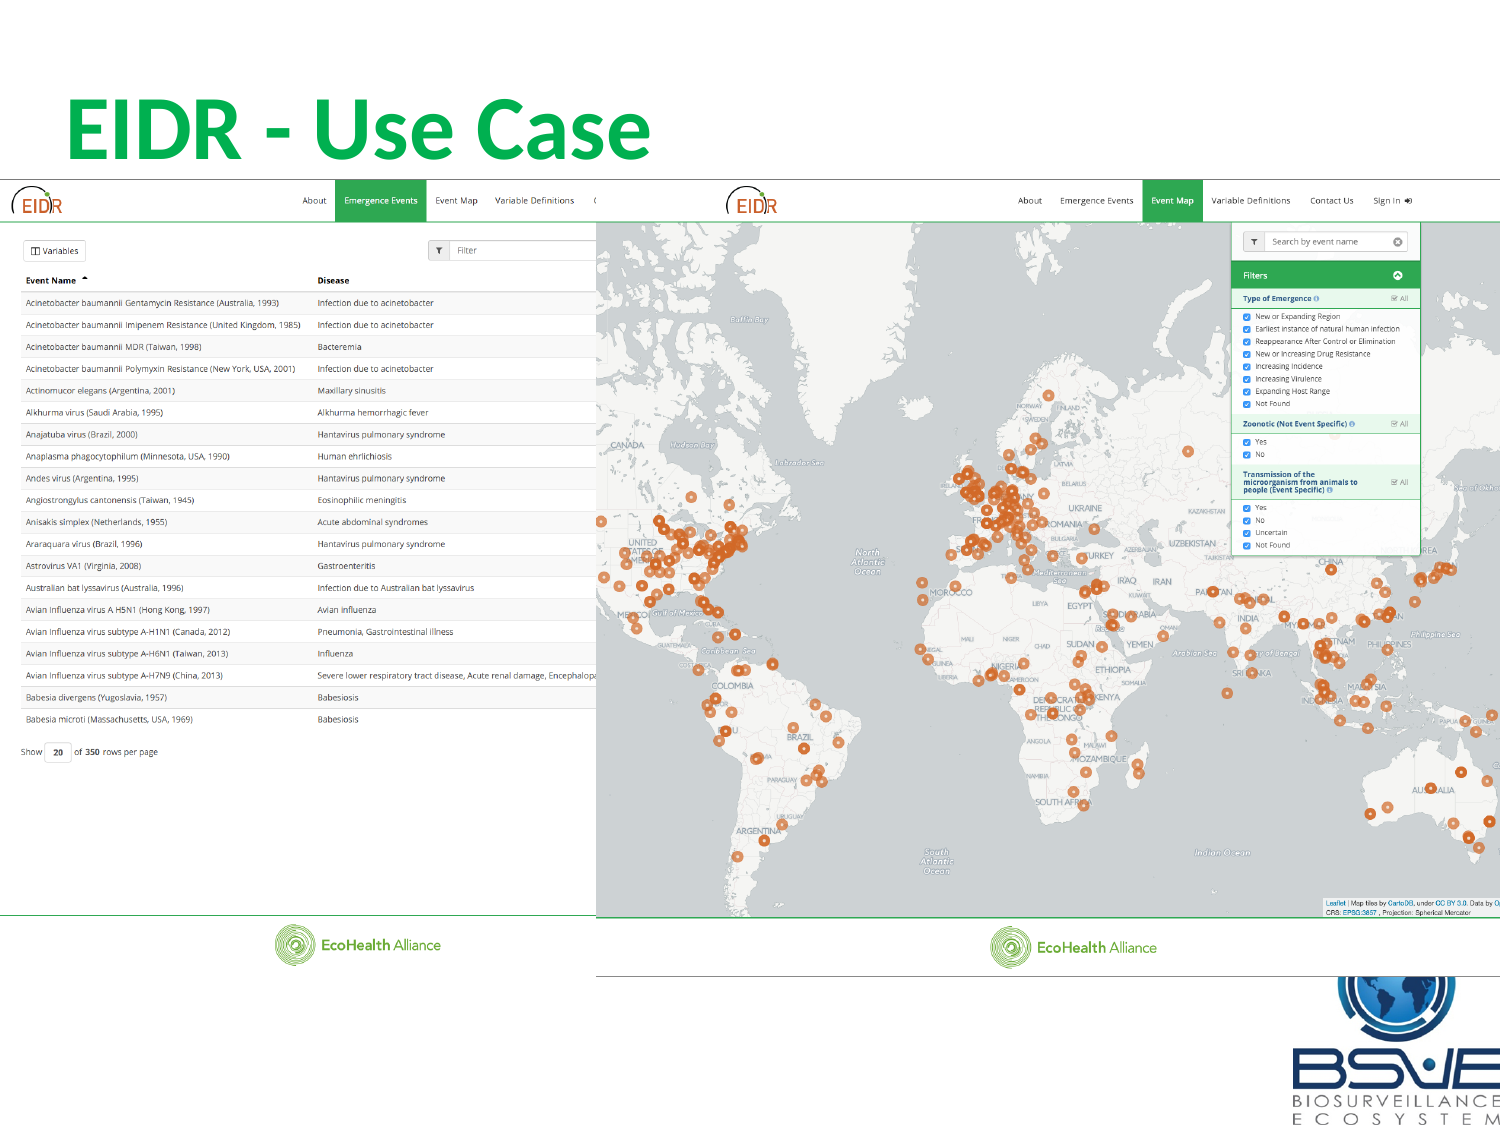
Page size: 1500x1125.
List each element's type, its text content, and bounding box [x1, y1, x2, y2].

title EIDR - Use Case [50, 12, 1425, 177]
picture [0, 178, 1500, 1125]
